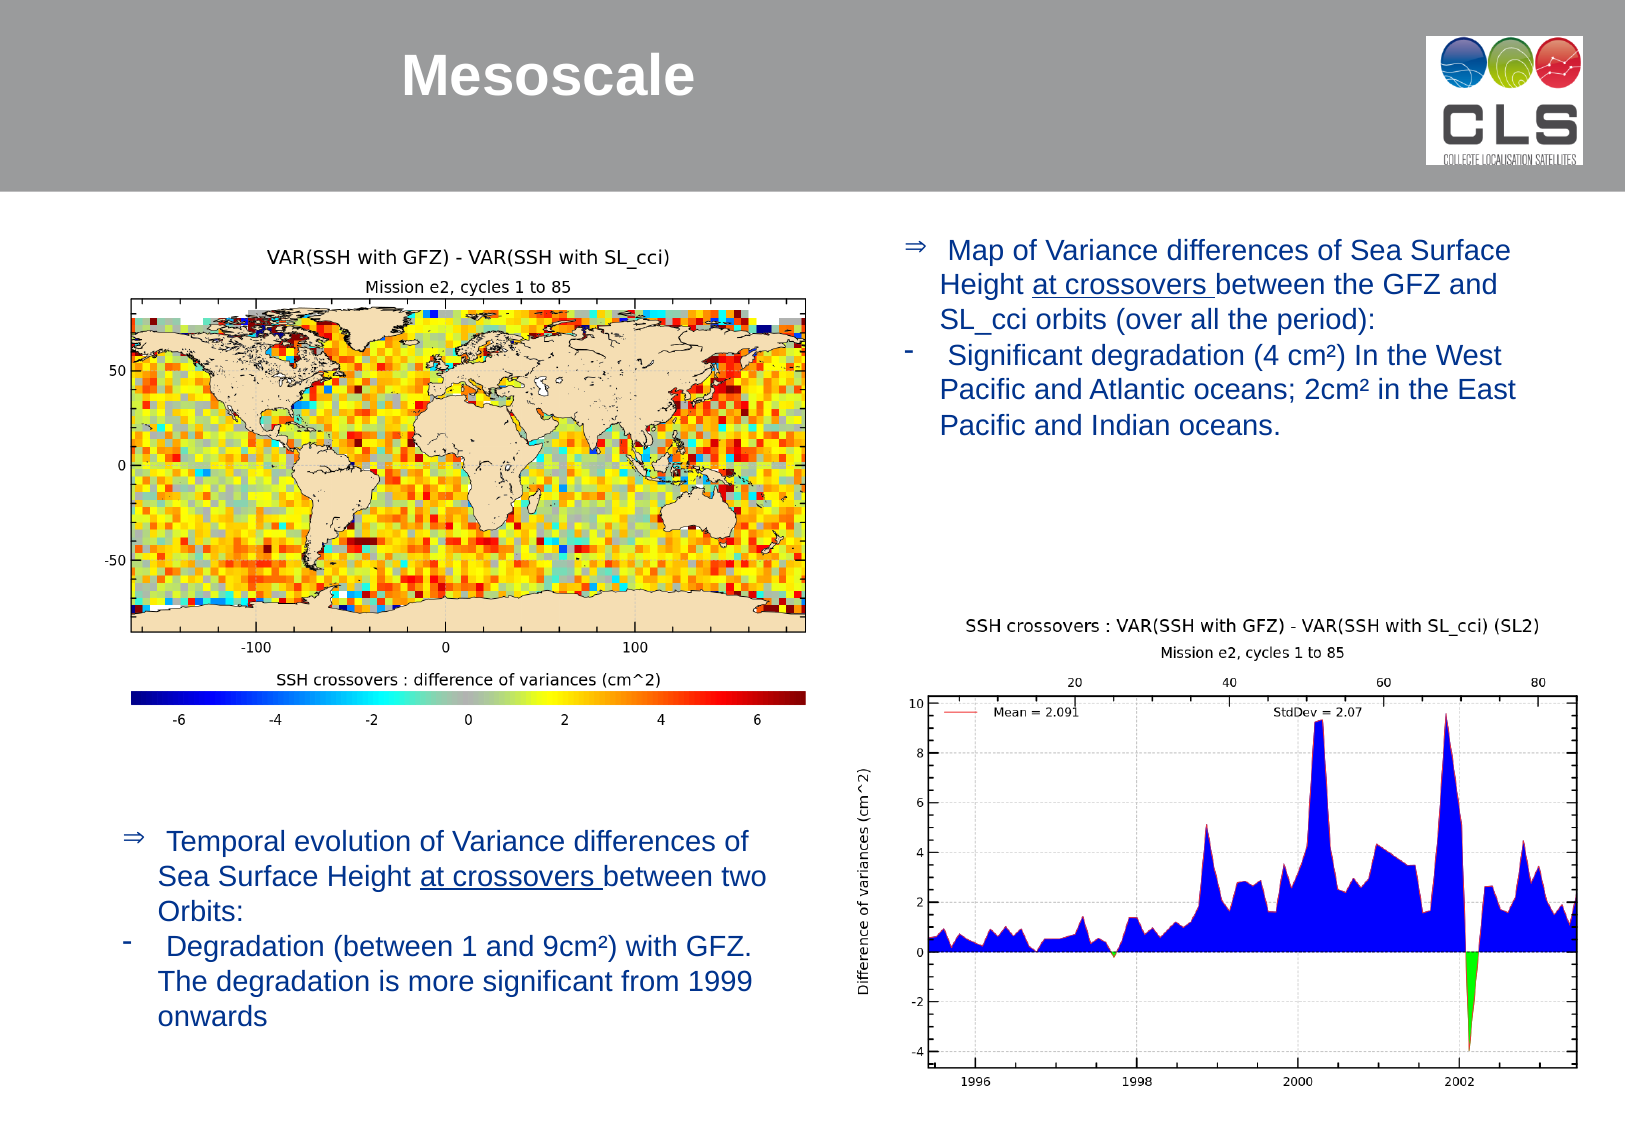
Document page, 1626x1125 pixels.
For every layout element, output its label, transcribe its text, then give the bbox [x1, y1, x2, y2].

picture [48, 225, 1604, 1113]
text_box Mesoscale [386, 40, 1162, 119]
text_box Temporal evolution of Variance differences of Sea Surface Height at crossovers between two Orbits: Degradation (between 1 and 9cm²) with GFZ. The degradation is more significant from 1999 onwards [107, 814, 817, 1040]
picture [1426, 36, 1583, 165]
text_box Map of Variance differences of Sea Surface Height at crossovers between the GFZ and SL_cci orbits (over all the period): Significant degradation (4 cm²) In the West Pacific and Atlantic oceans; 2cm² in the East Pacific and Indian oceans. [889, 223, 1599, 553]
